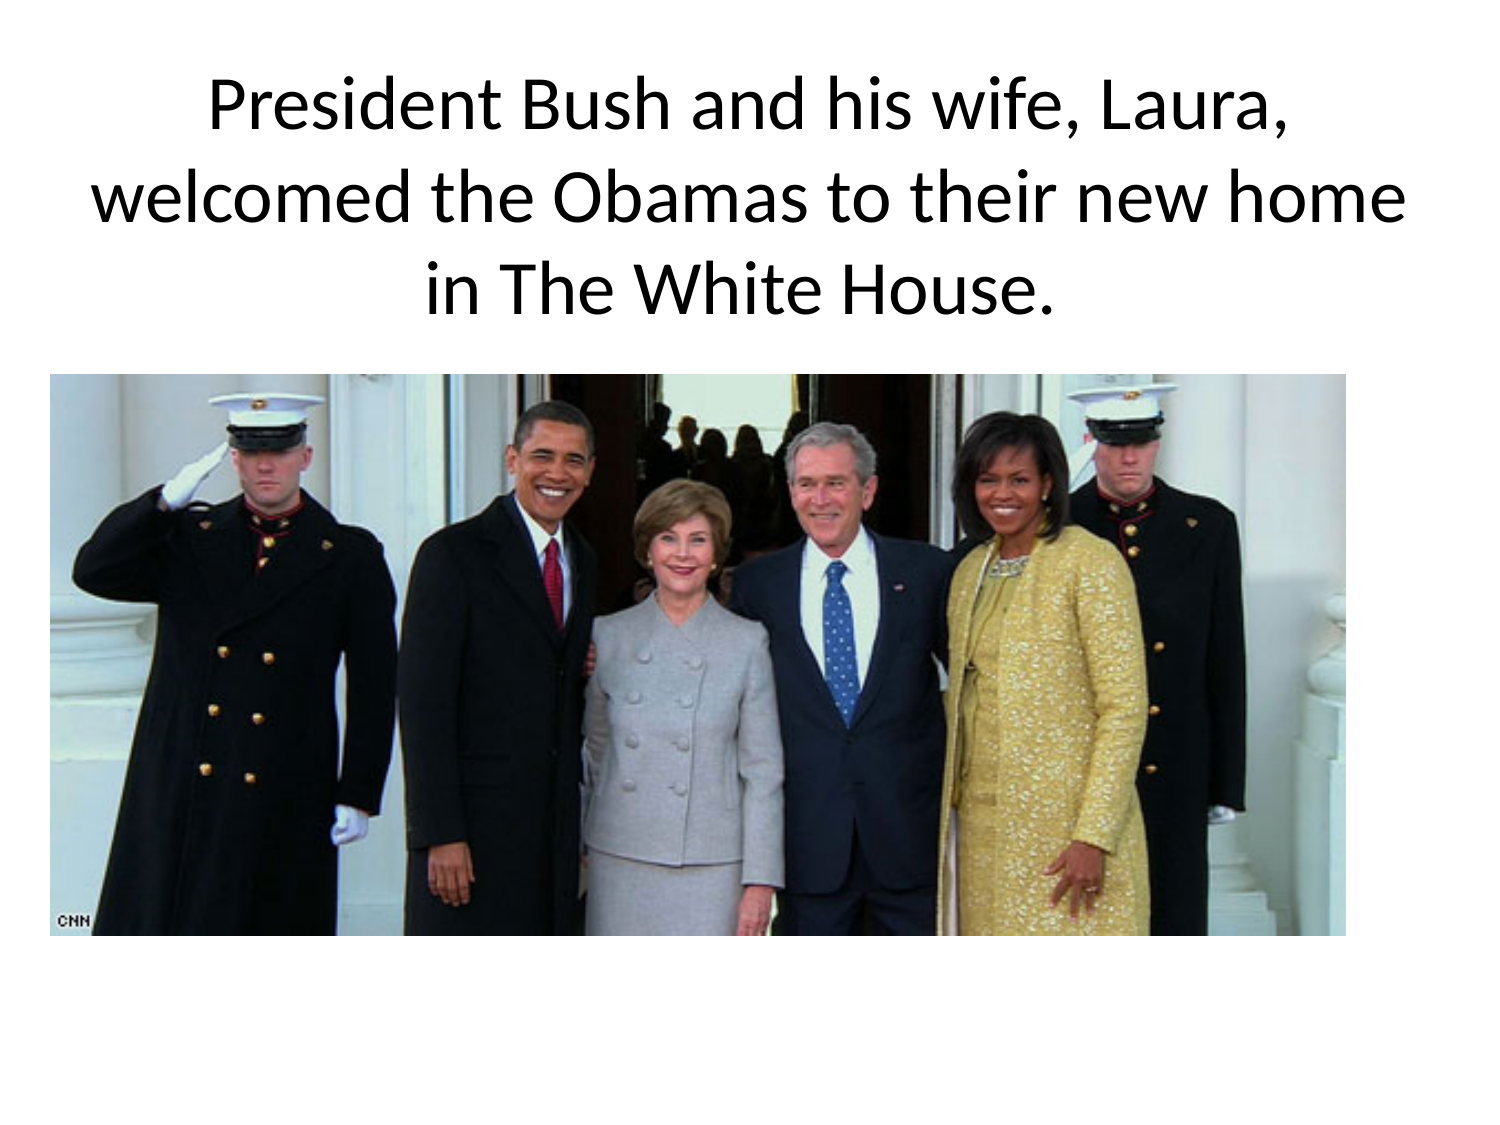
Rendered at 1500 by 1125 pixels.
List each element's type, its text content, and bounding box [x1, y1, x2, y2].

picture [49, 374, 1346, 936]
title President Bush and his wife, Laura, welcomed the Obamas to their new home in The White House. [75, 45, 1425, 338]
